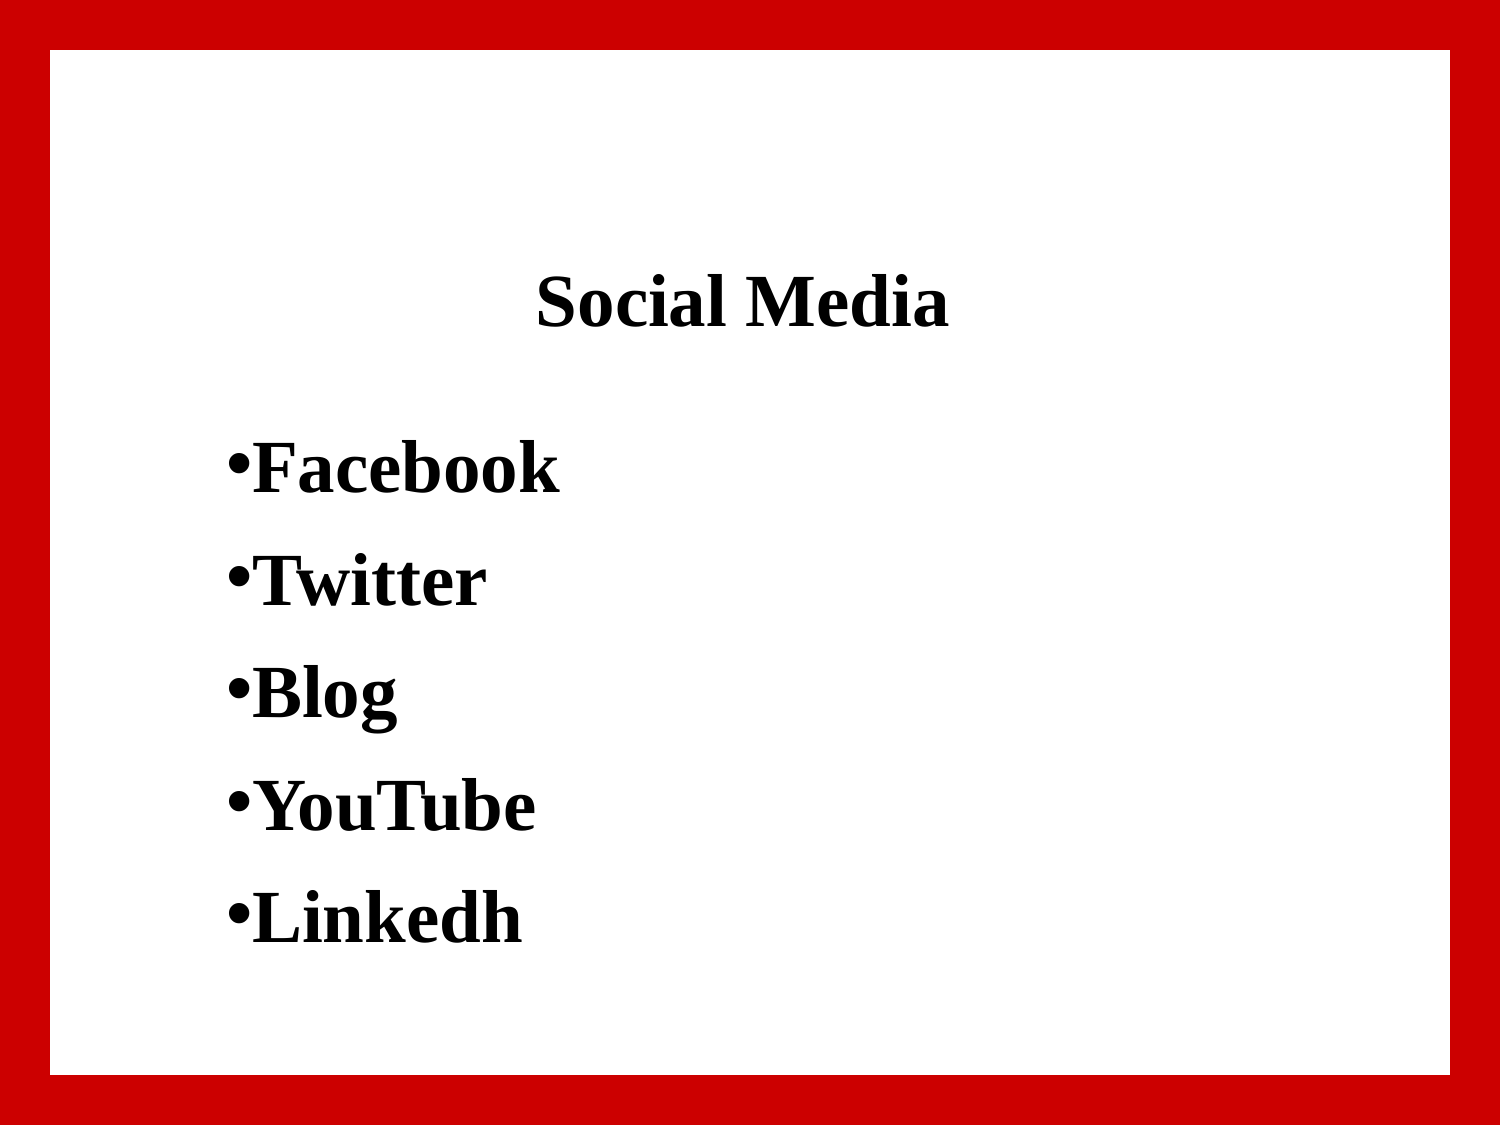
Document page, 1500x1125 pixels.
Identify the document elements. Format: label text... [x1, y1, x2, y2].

subtitle Facebook Twitter Blog YouTube Linkedh [210, 409, 1262, 698]
title Social Media [105, 175, 1381, 418]
